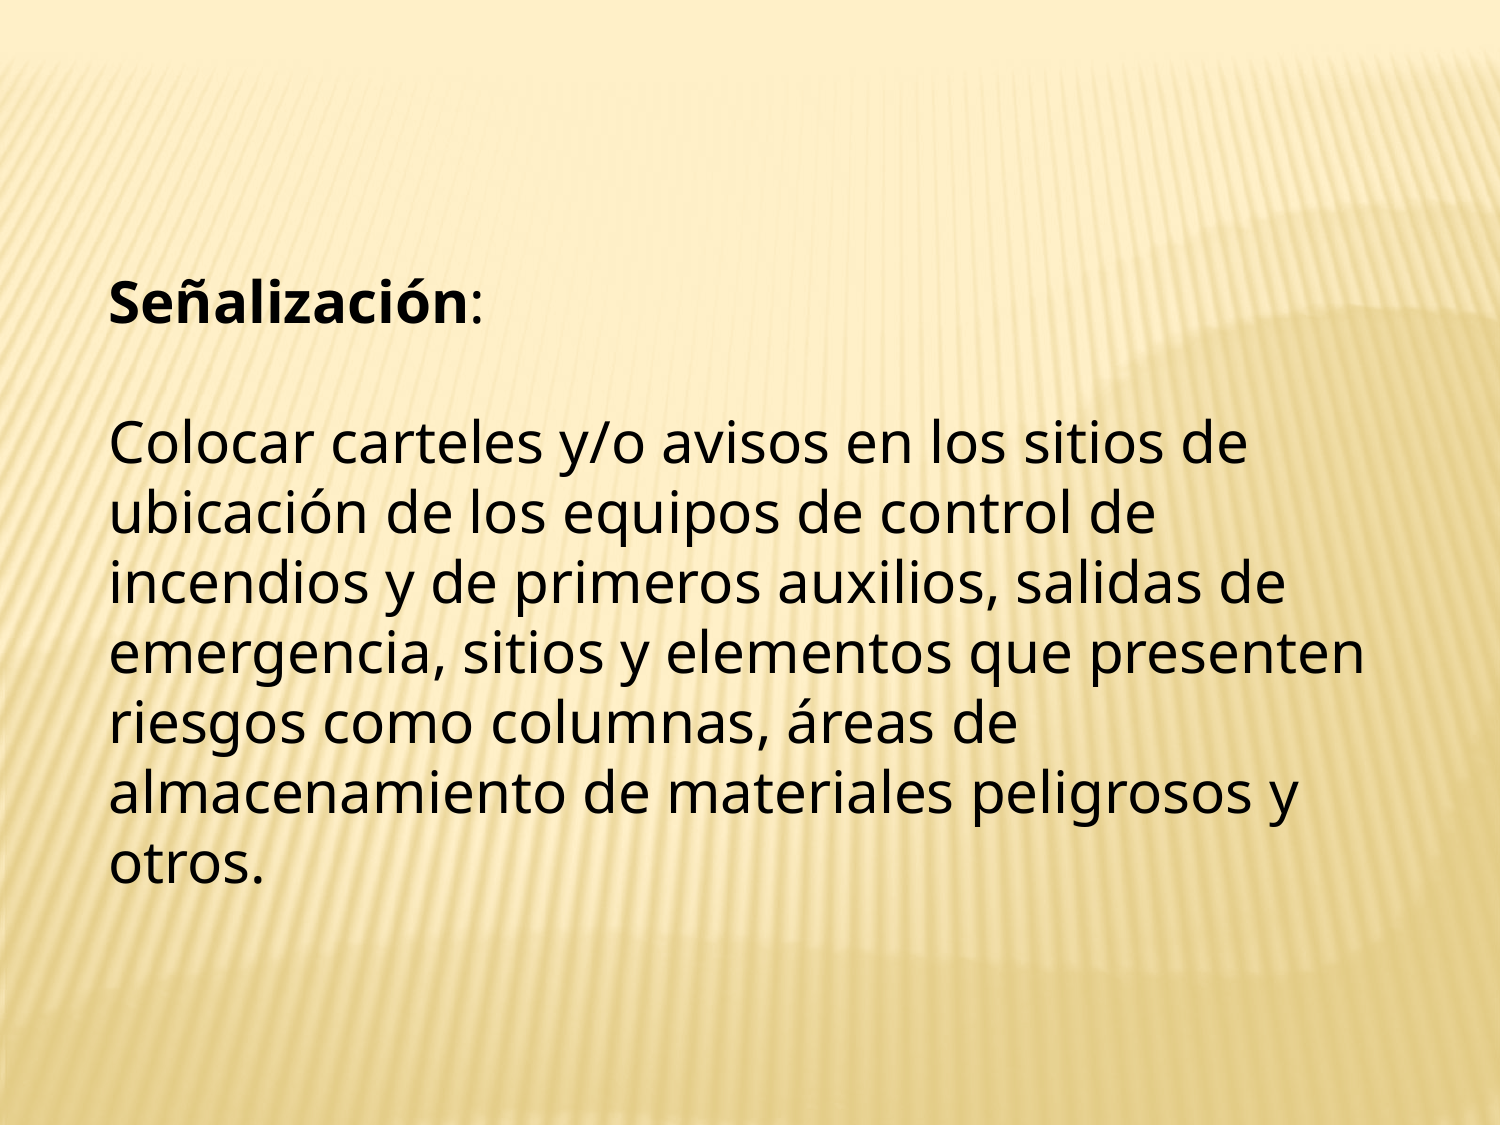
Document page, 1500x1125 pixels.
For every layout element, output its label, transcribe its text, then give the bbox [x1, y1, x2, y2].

text_box Señalización: Colocar carteles y/o avisos en los sitios de ubicación de los equipos de control de incendios y de primeros auxilios, salidas de emergencia, sitios y elementos que presenten riesgos como columnas, áreas de almacenamiento de materiales peligrosos y otros. [93, 257, 1383, 903]
